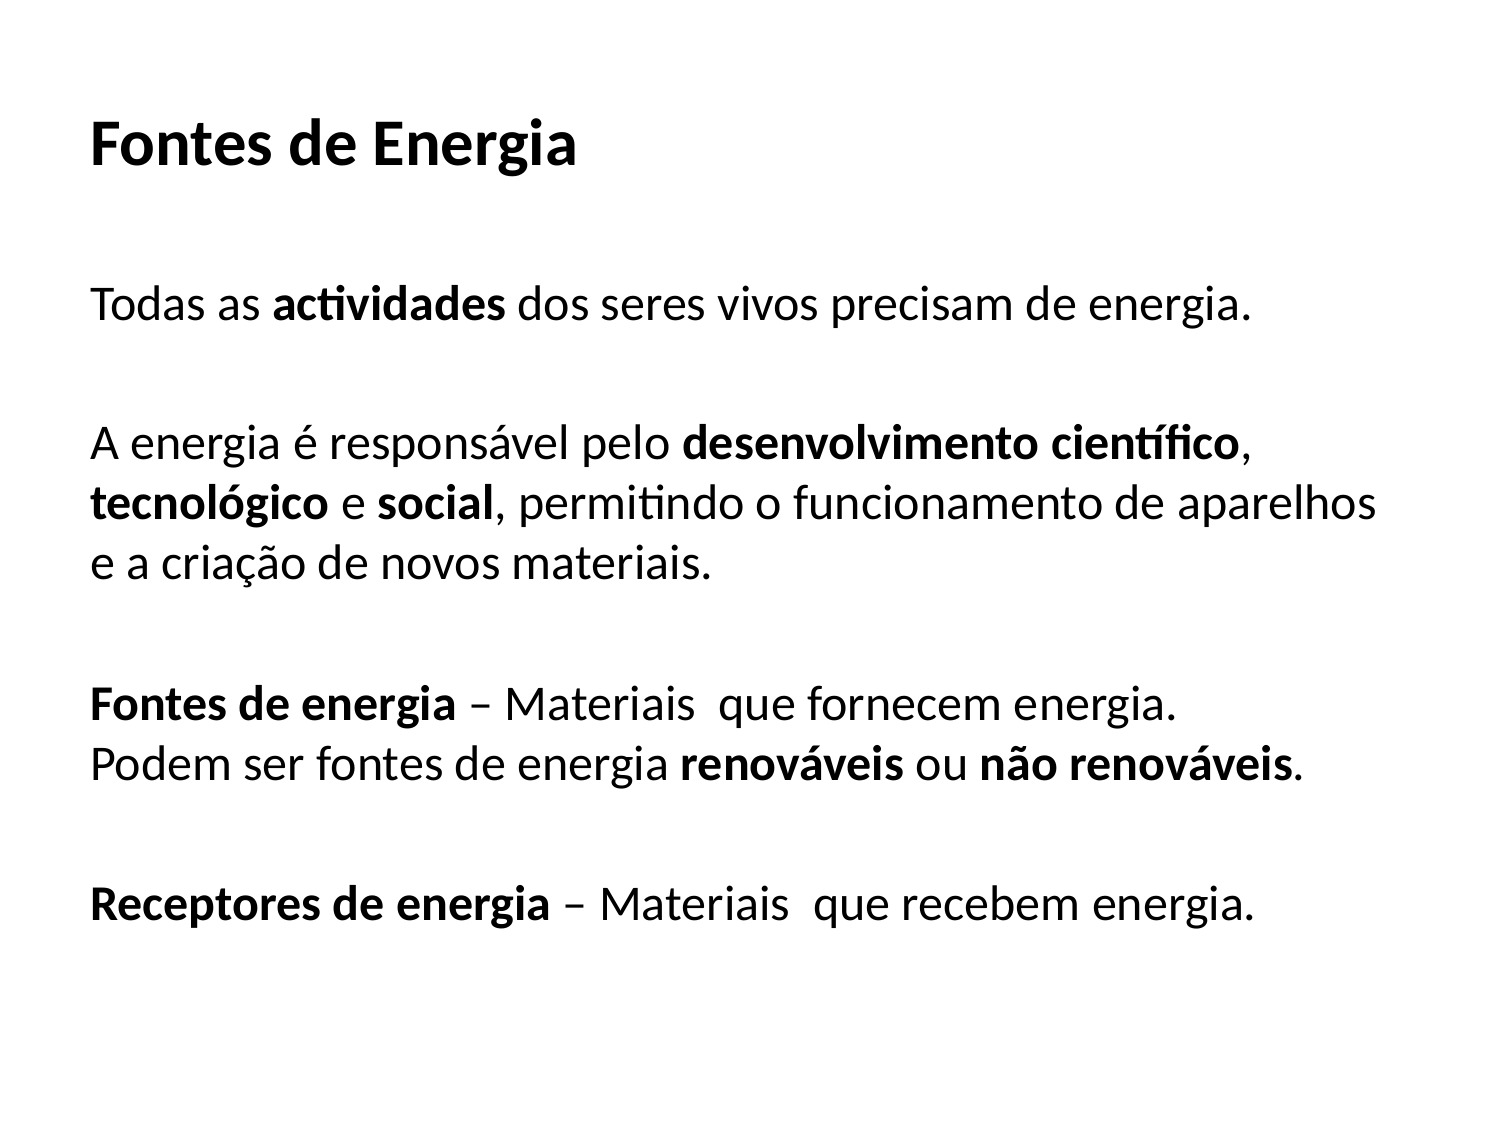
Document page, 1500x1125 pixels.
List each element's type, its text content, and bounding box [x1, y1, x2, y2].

title Fontes de Energia [75, 45, 1425, 233]
list Todas as actividades dos seres vivos precisam de energia. A energia é responsável pelo desenvolvimento científico, tecnológico e social, permitindo o funcionamento de aparelhos e a criação de novos materiais. Fontes de energia – Materiais que fornecem energia. Podem ser fontes de energia renováveis ou não renováveis. Receptores de energia – Materiais que recebem energia. [75, 262, 1425, 1005]
